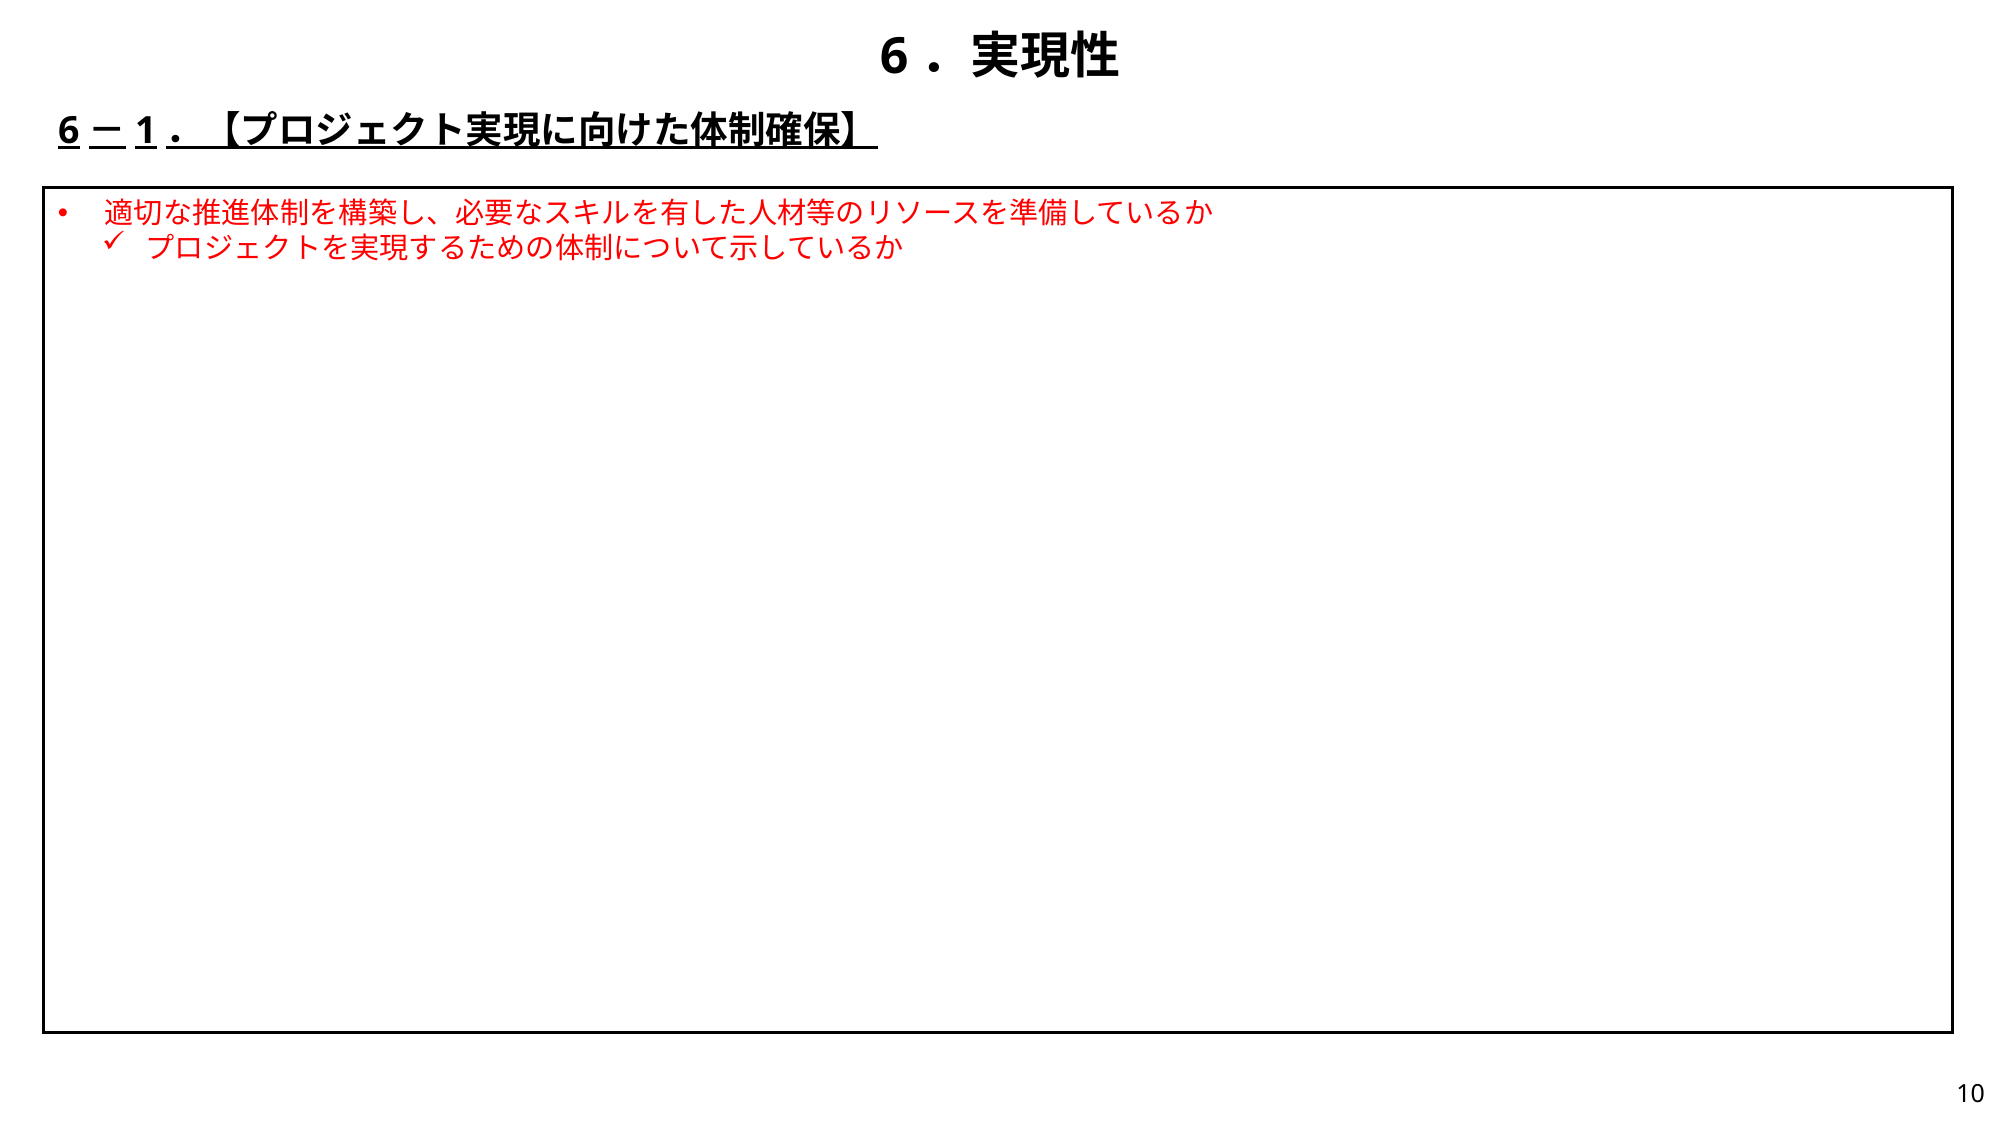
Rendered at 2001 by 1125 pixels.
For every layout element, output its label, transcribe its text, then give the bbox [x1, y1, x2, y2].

text_box 適切な推進体制を構築し、必要なスキルを有した人材等のリソースを準備しているか プロジェクトを実現するための体制について示しているか [42, 186, 1953, 1034]
text_box 9 [1634, 1065, 2000, 1125]
title 6．実現性 [187, 11, 1813, 104]
text_box 6－1．【プロジェクト実現に向けた体制確保】 [43, 103, 1580, 159]
